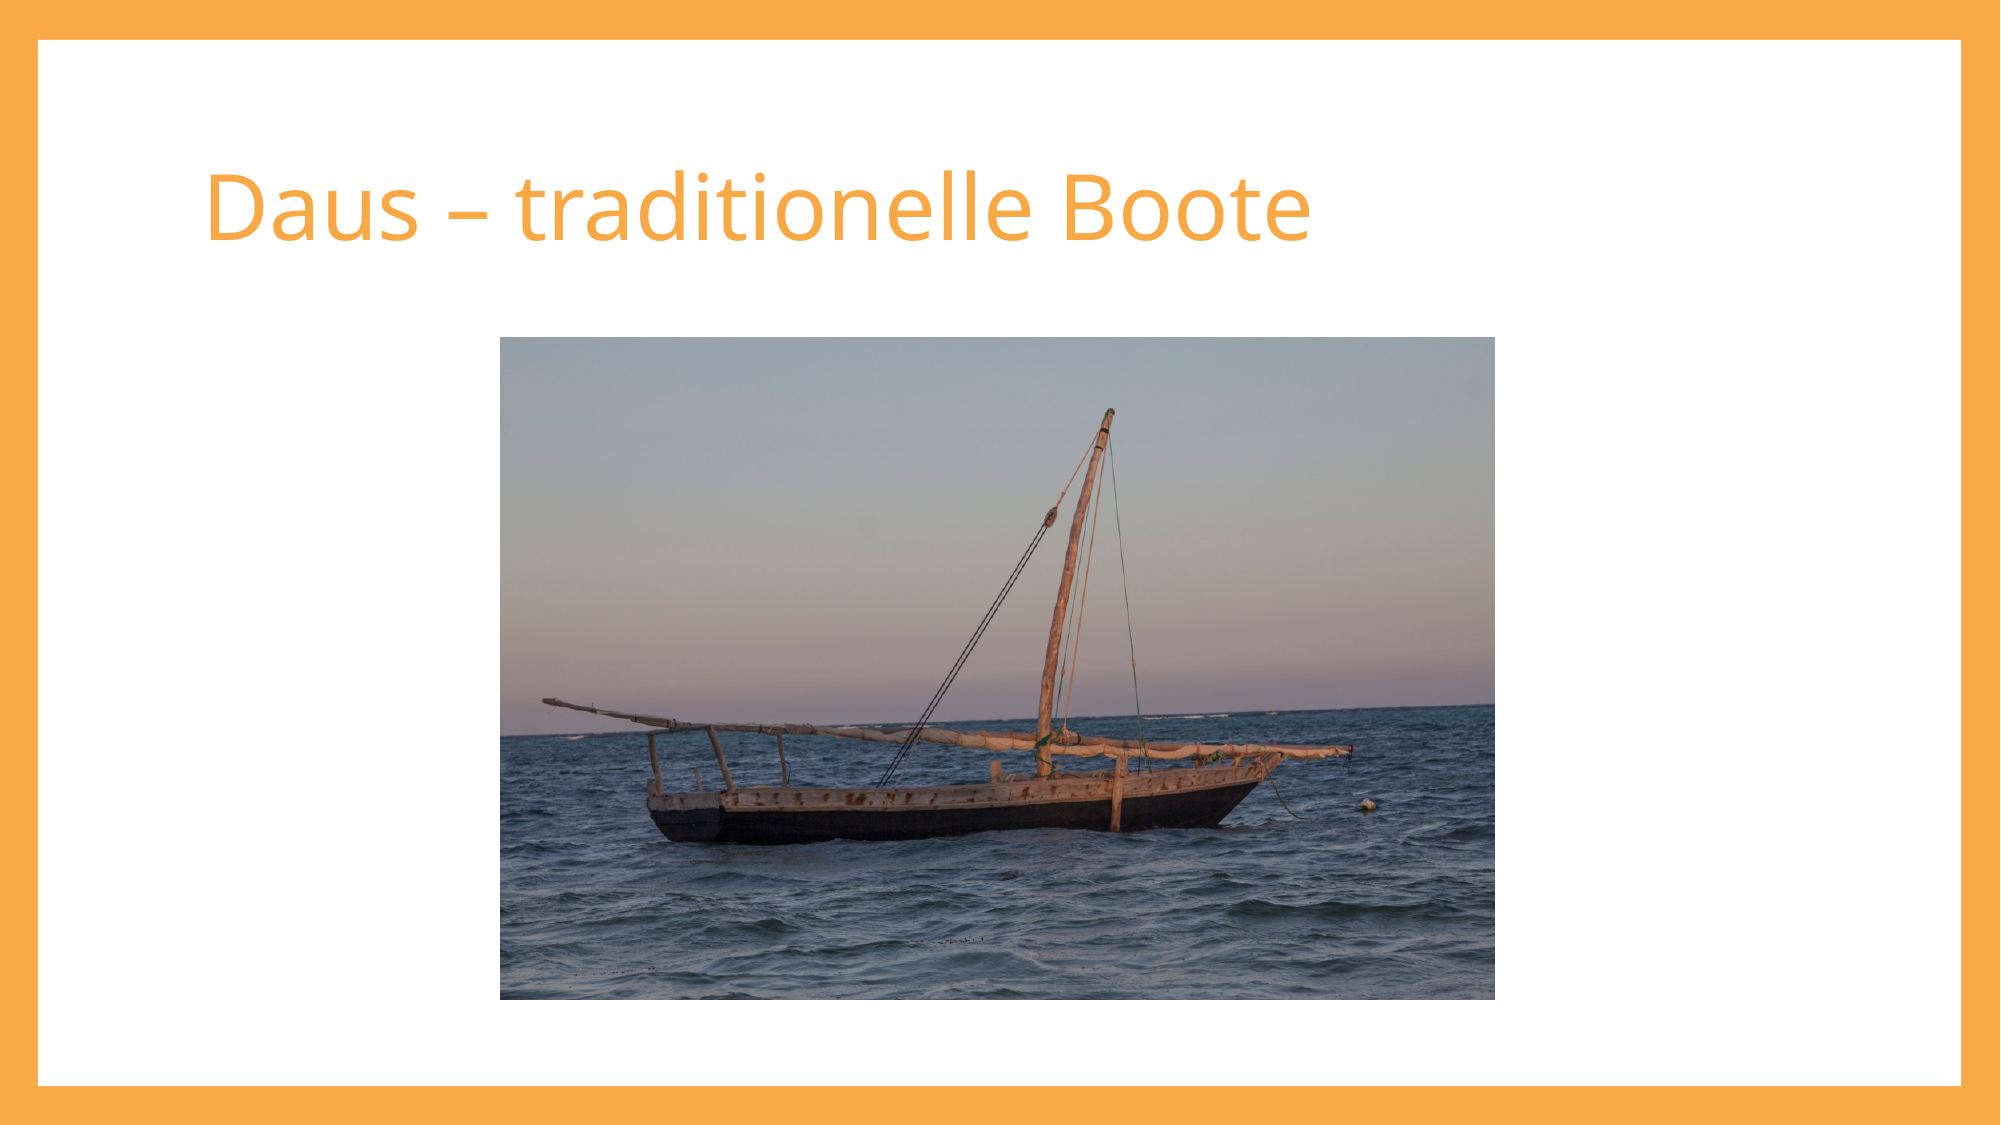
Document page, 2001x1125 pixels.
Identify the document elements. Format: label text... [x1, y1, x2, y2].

title Daus – traditionelle Boote [187, 99, 1808, 323]
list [499, 337, 1495, 1001]
